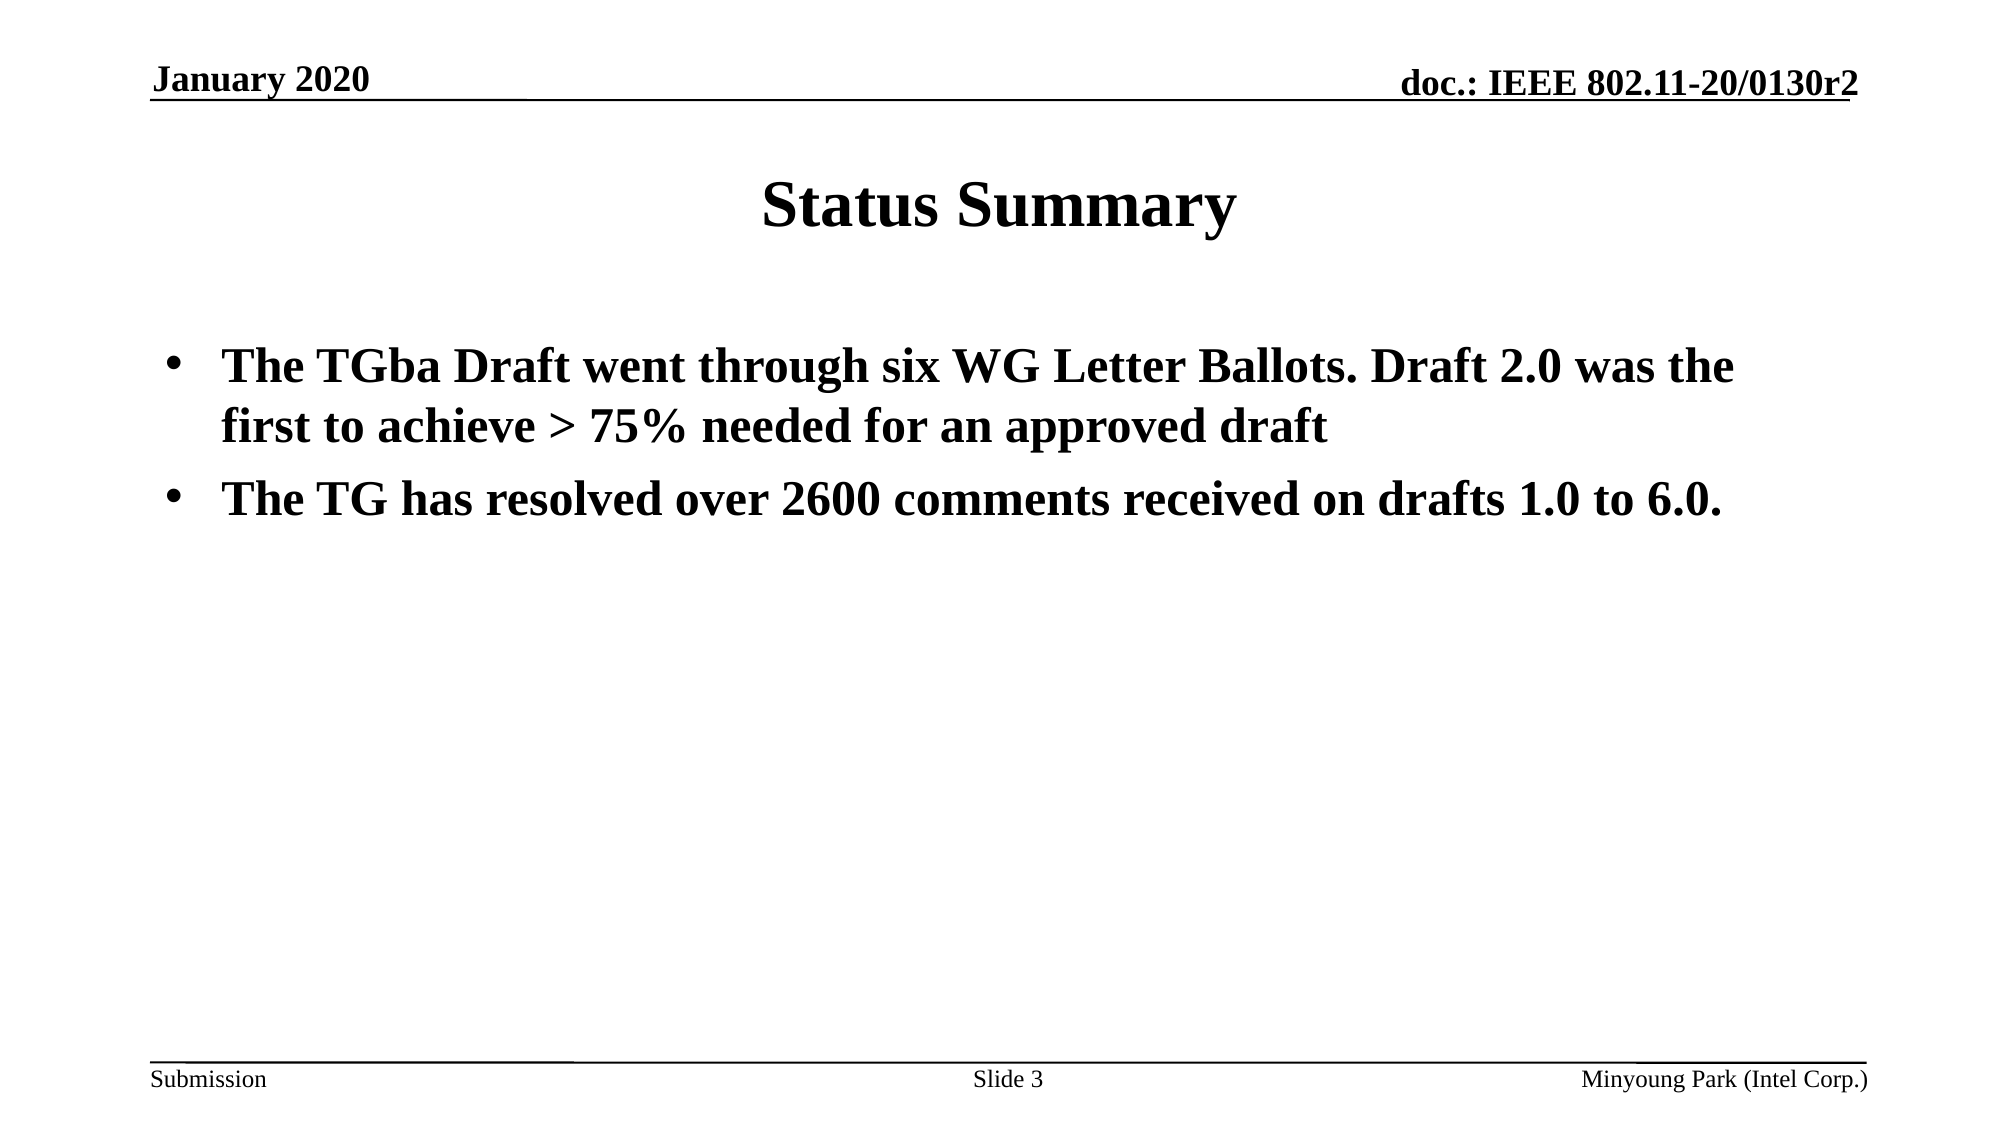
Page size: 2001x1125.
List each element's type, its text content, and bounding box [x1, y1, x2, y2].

slide_number Slide 3 [950, 1061, 1067, 1123]
list The TGba Draft went through six WG Letter Ballots. Draft 2.0 was the first to achieve > 75% needed for an approved draft The TG has resolved over 2600 comments received on drafts 1.0 to 6.0. [149, 324, 1850, 1000]
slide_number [152, 54, 563, 100]
footer Minyoung Park (Intel Corp.) [1171, 1061, 1869, 1093]
title Status Summary [149, 112, 1850, 288]
